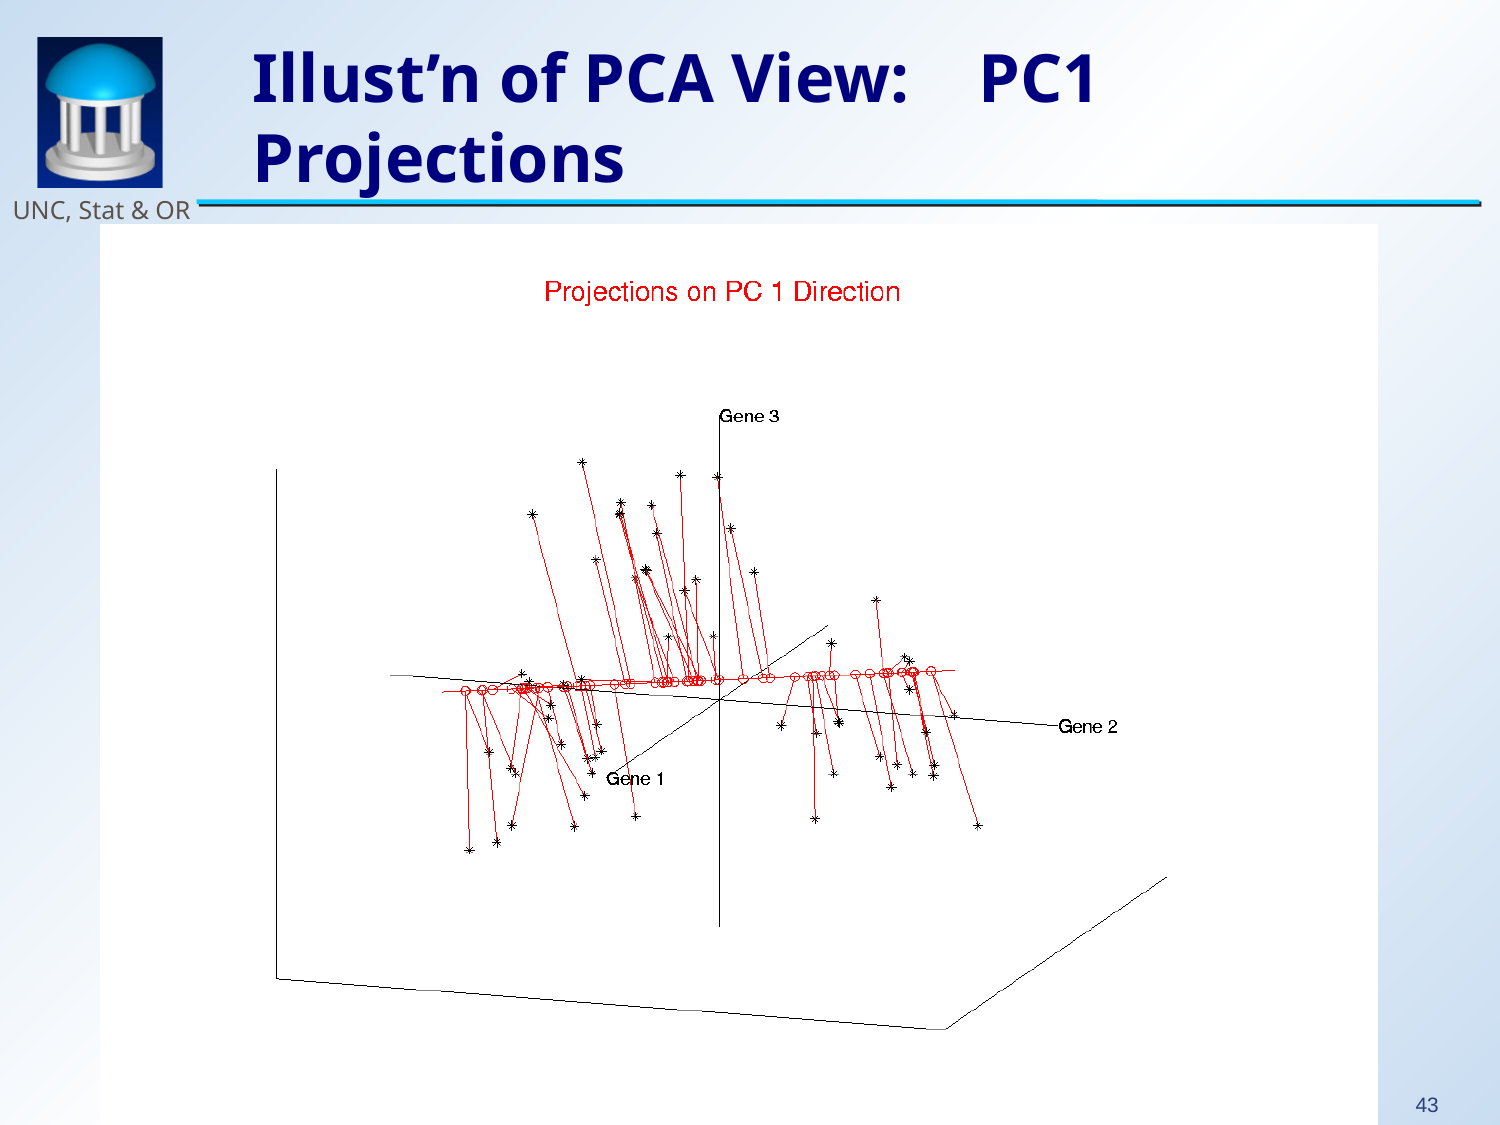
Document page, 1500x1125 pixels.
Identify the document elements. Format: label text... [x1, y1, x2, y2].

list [99, 224, 1378, 1125]
title Illust’n of PCA View: PC1 Projections [237, 74, 1451, 156]
